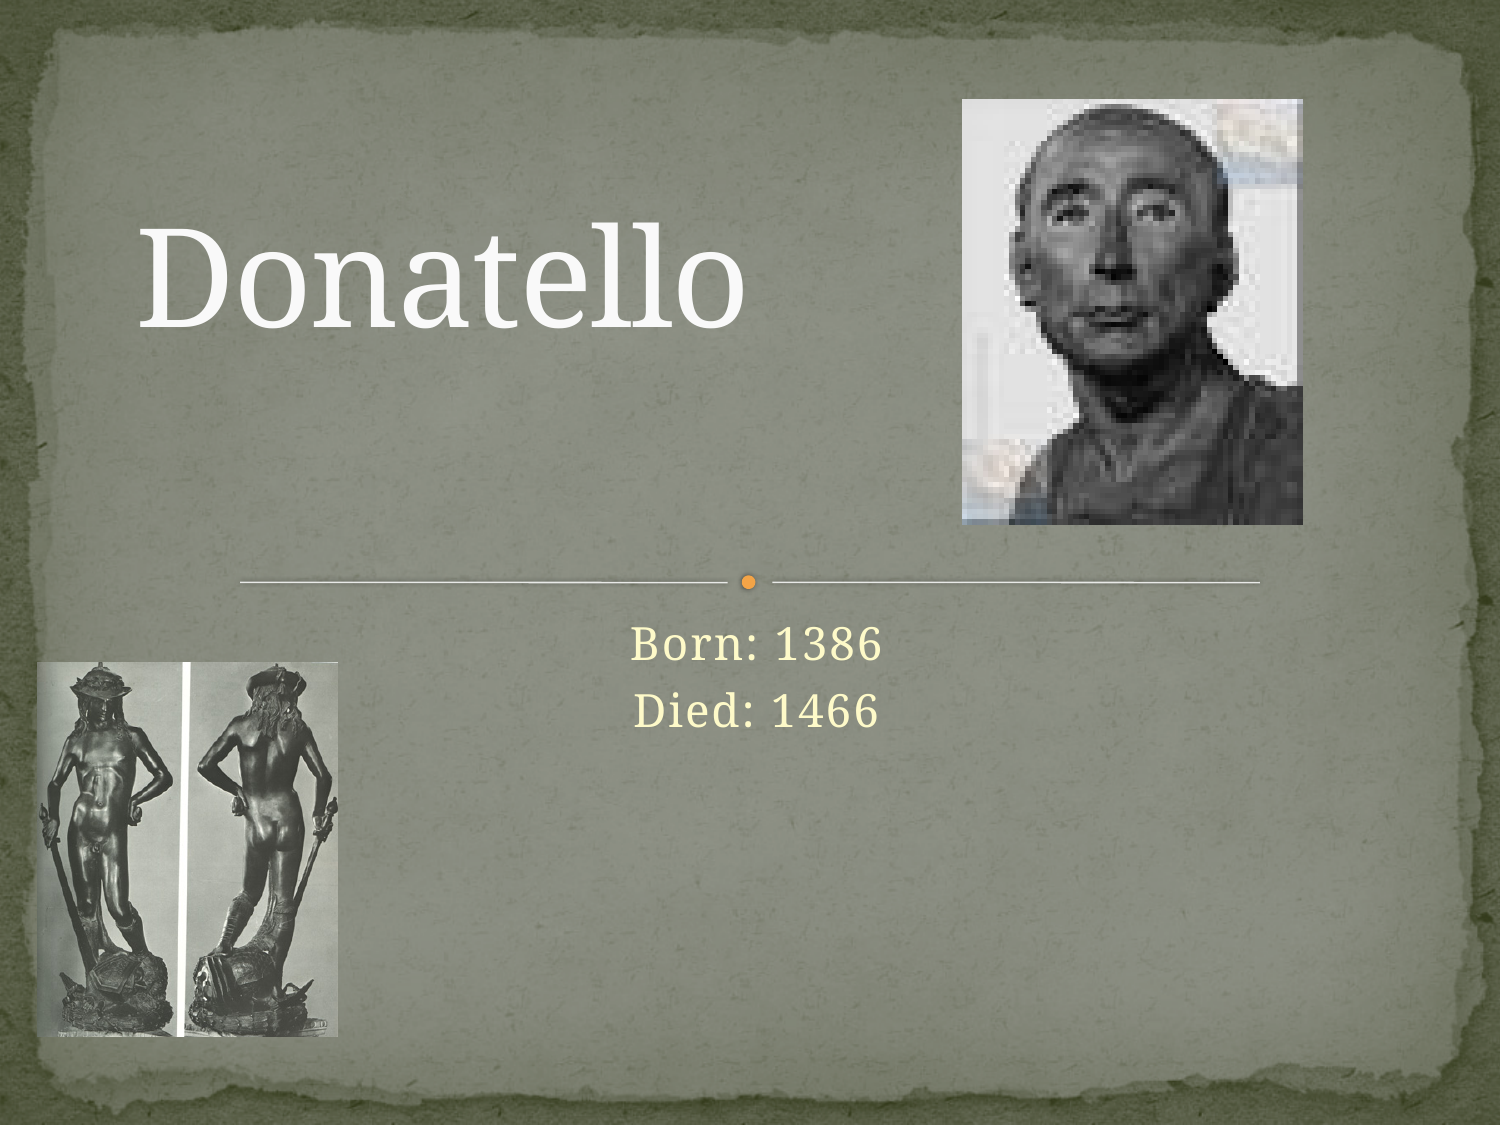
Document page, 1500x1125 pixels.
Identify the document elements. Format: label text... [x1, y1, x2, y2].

title Donatello [74, 37, 813, 363]
picture [37, 662, 338, 1037]
picture [962, 99, 1303, 525]
subtitle Born: 1386 Died: 1466 [75, 606, 1438, 795]
